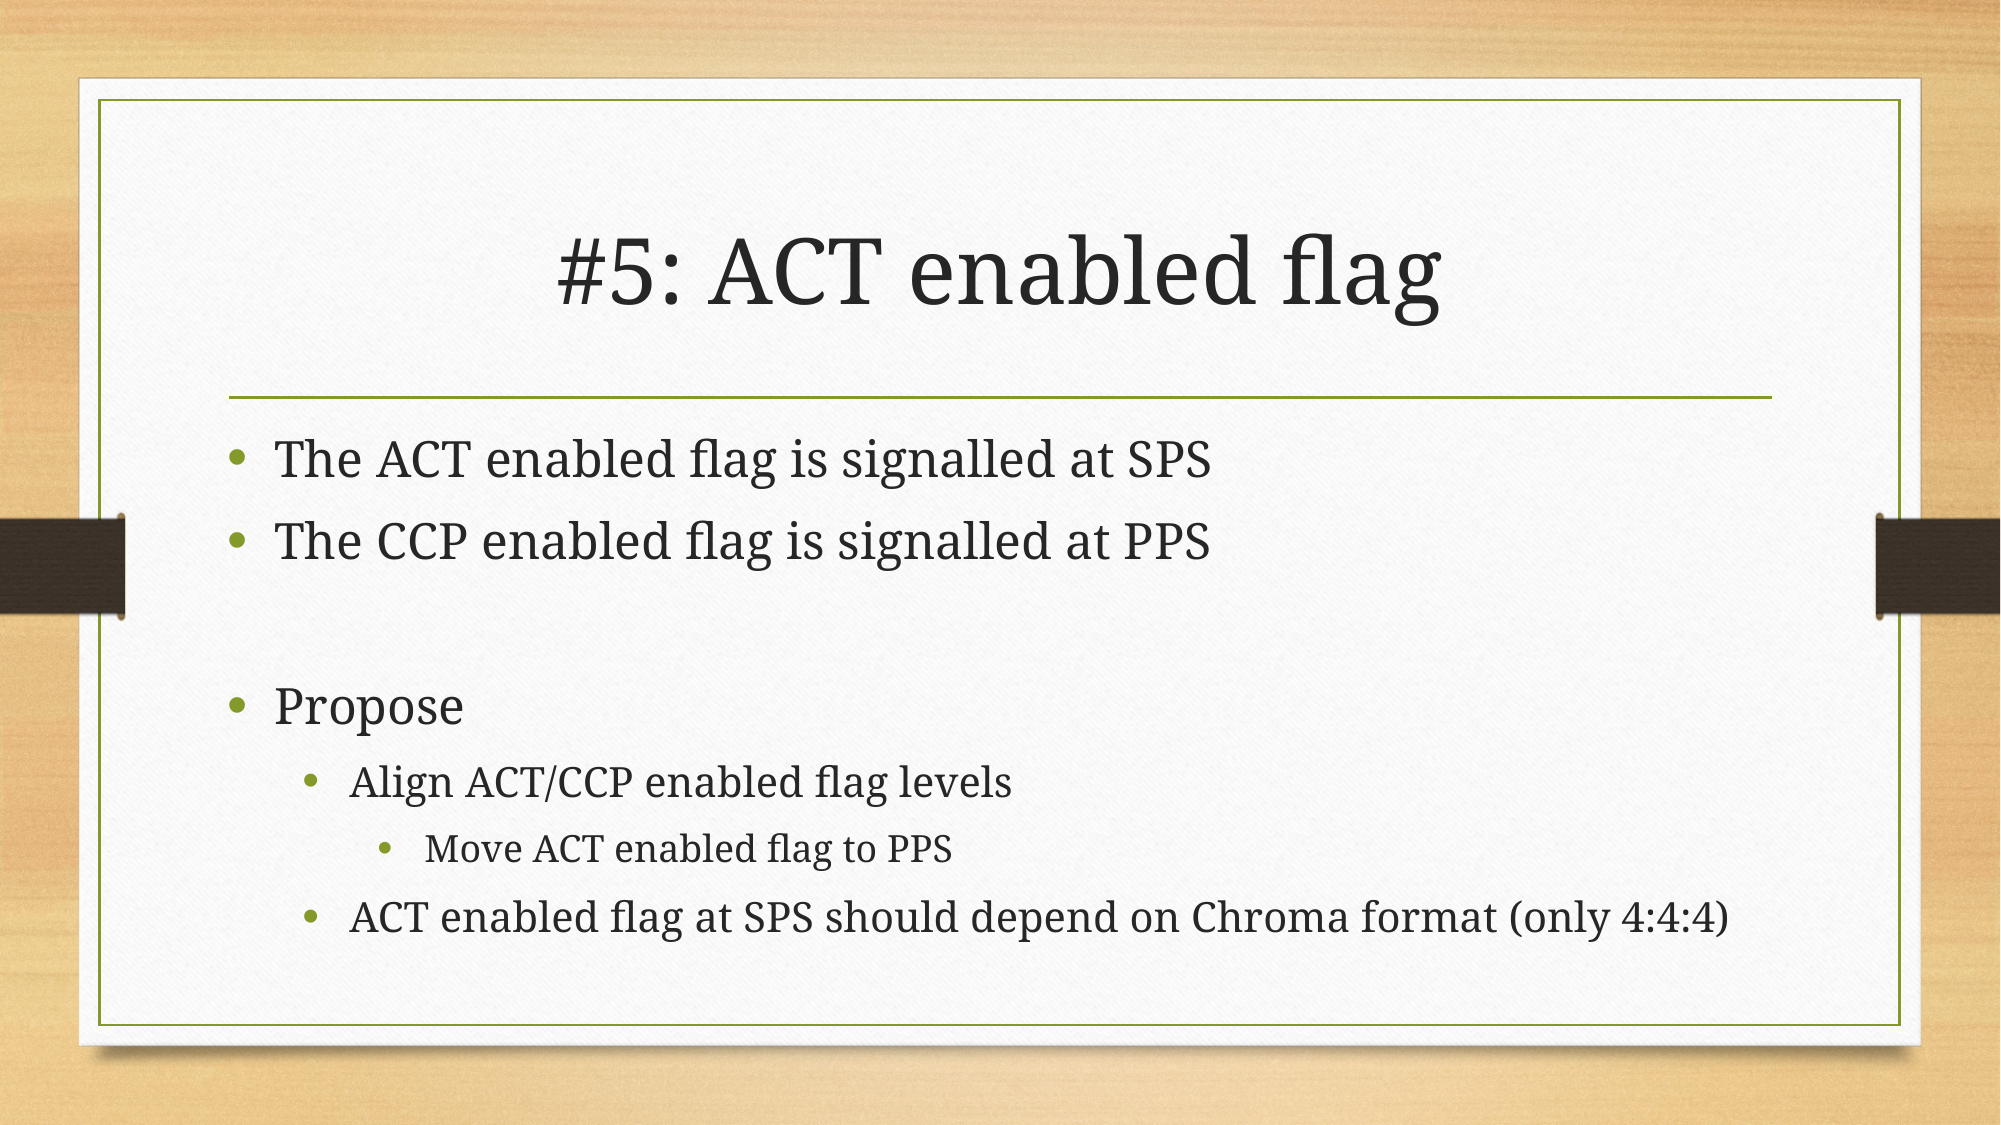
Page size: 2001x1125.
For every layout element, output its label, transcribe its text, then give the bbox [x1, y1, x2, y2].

picture [0, 0, 2001, 1125]
title #5: ACT enabled flag [212, 161, 1788, 375]
list The ACT enabled flag is signalled at SPS The CCP enabled flag is signalled at PPS Propose Align ACT/CCP enabled flag levels Move ACT enabled flag to PPS ACT enabled flag at SPS should depend on Chroma format (only 4:4:4) [212, 419, 1788, 964]
